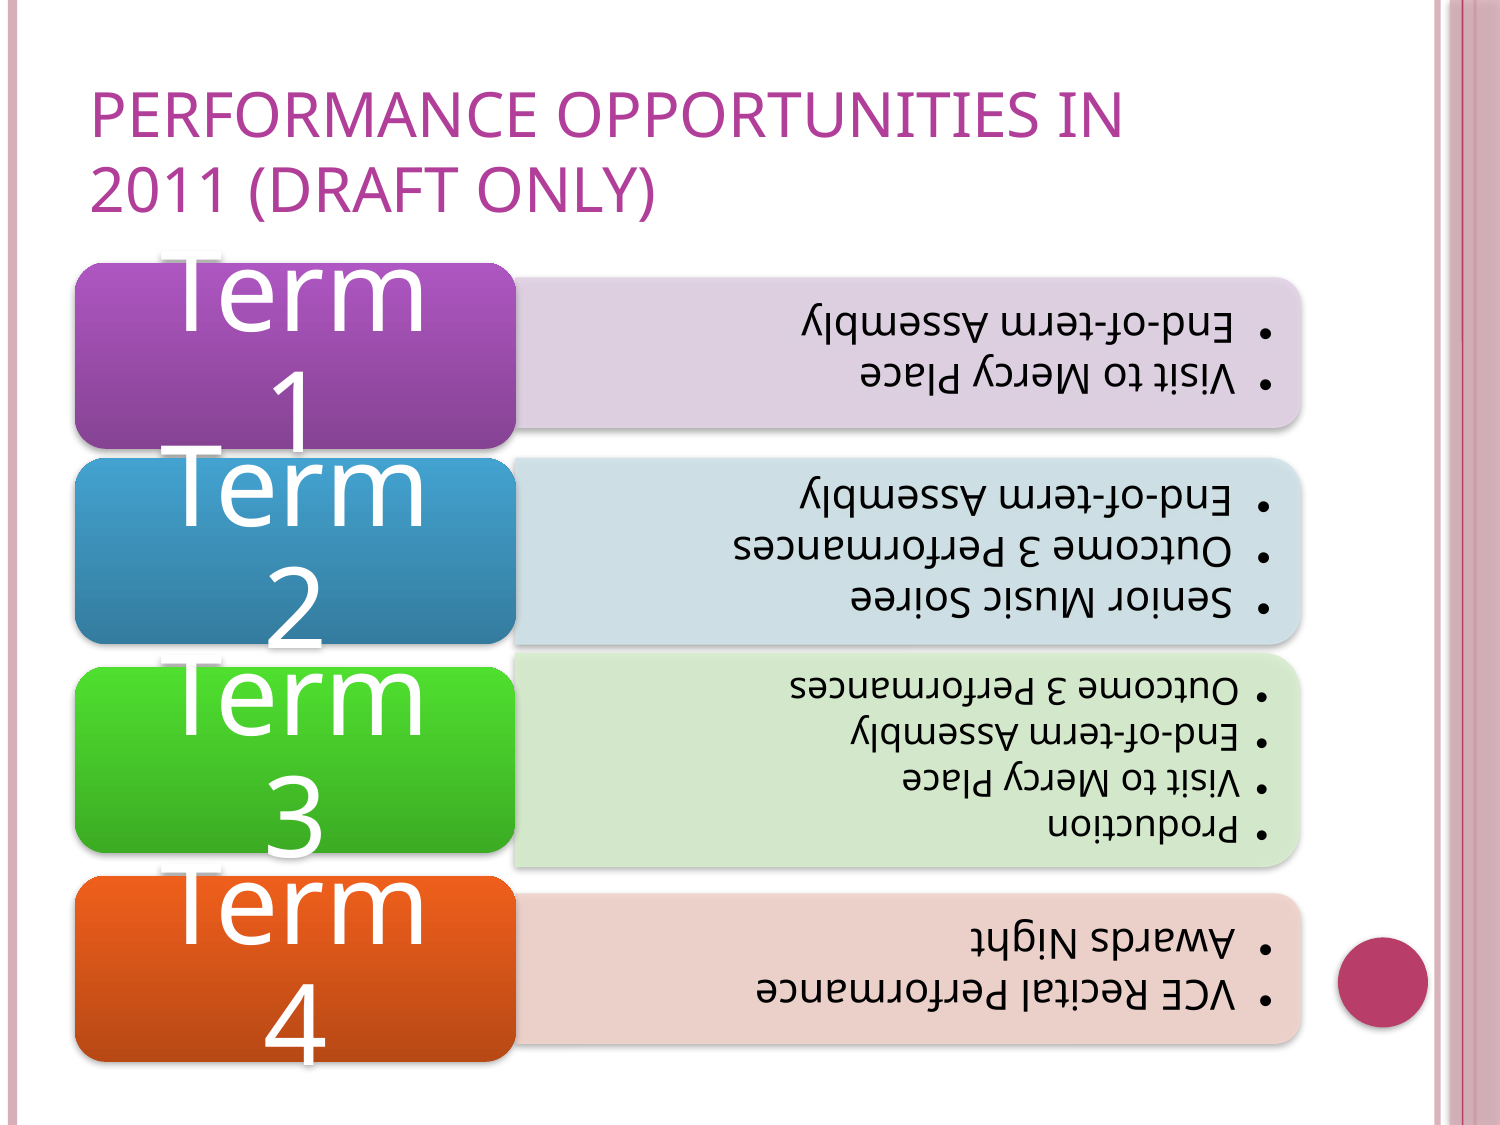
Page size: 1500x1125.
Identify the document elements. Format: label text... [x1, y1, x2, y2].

title Performance Opportunities in 2011 (draft only) [75, 45, 1300, 233]
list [74, 262, 1301, 1063]
